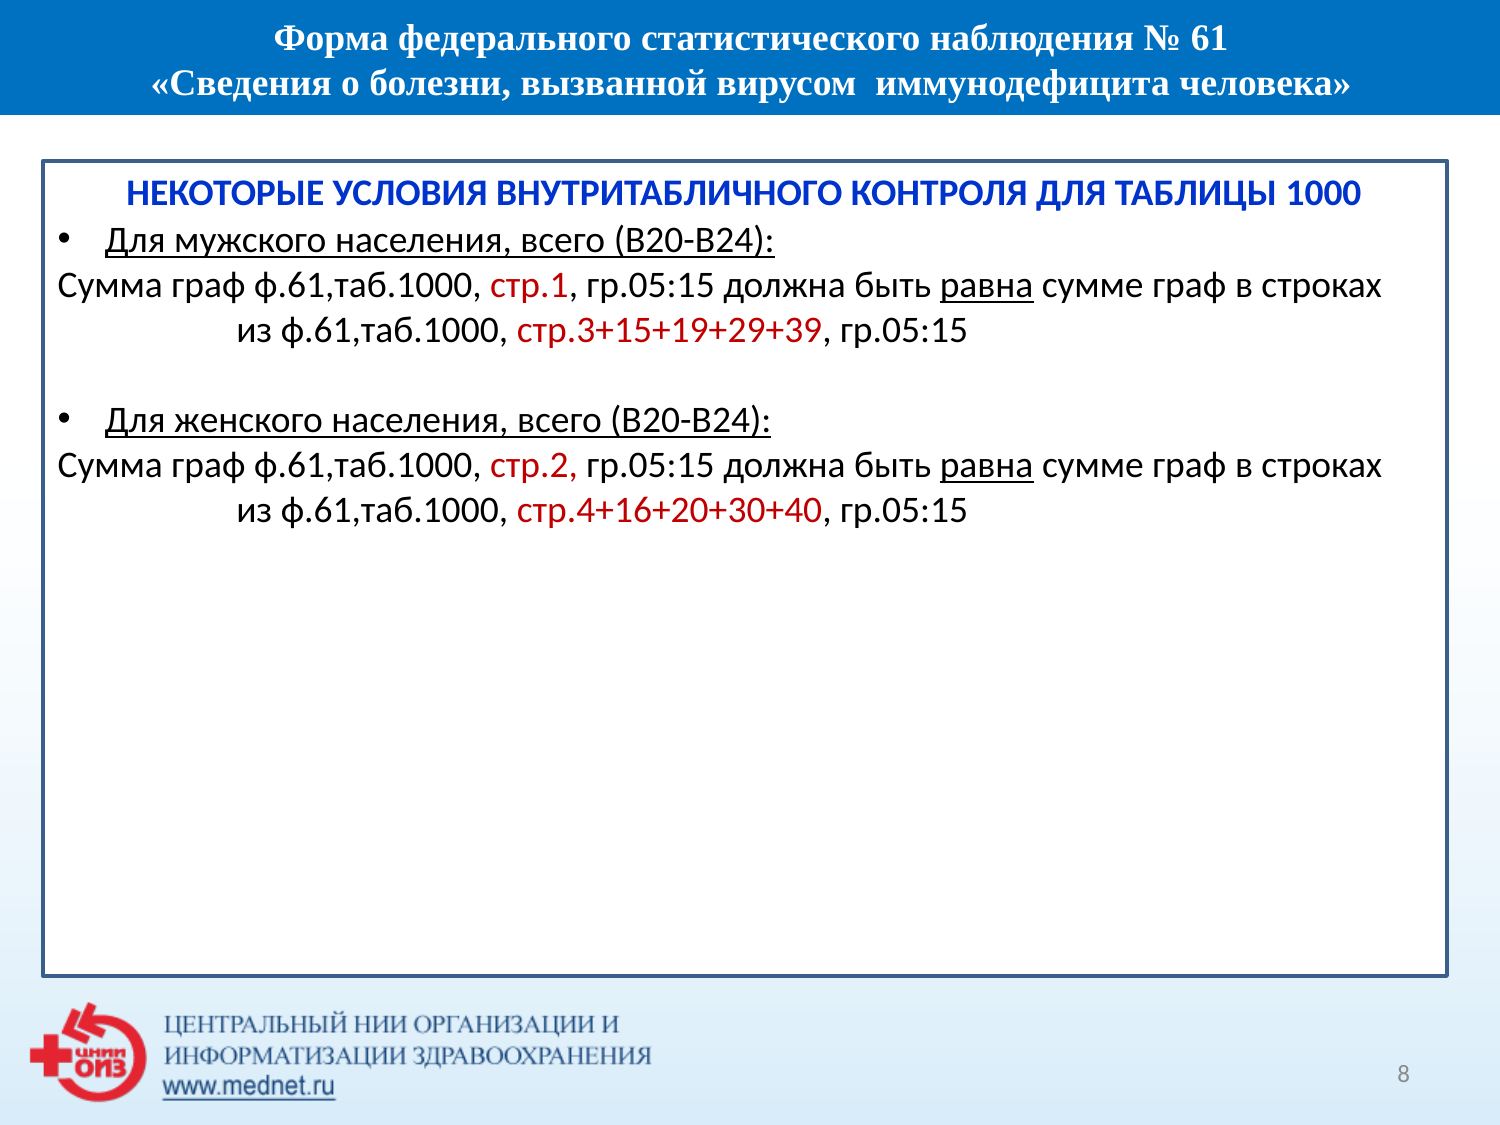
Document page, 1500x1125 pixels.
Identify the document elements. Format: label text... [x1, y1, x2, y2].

slide_number 8 [1074, 1042, 1425, 1103]
picture [0, 117, 1500, 1125]
text_box Форма федерального статистического наблюдения № 61 «Сведения о болезни, вызванной вирусом иммунодефицита человека» [0, 0, 1500, 117]
text_box Для мужского населения, всего (В20-В24): Сумма граф ф.61,таб.1000, стр.1, гр.05:15 должна быть равна сумме граф в строках из ф.61,таб.1000, стр.3+15+19+29+39, гр.05:15 Для женского населения, всего (В20-В24): Сумма граф ф.61,таб.1000, стр.2, гр.05:15 должна быть равна сумме граф в строках из ф.61,таб.1000, стр.4+16+20+30+40, гр.05:15 [42, 208, 1424, 673]
text_box НЕКОТОРЫЕ УСЛОВИЯ ВНУТРИТАБЛИЧНОГО КОНТРОЛЯ ДЛЯ ТАБЛИЦЫ 1000 [42, 160, 1447, 221]
text_box [41, 159, 1449, 978]
